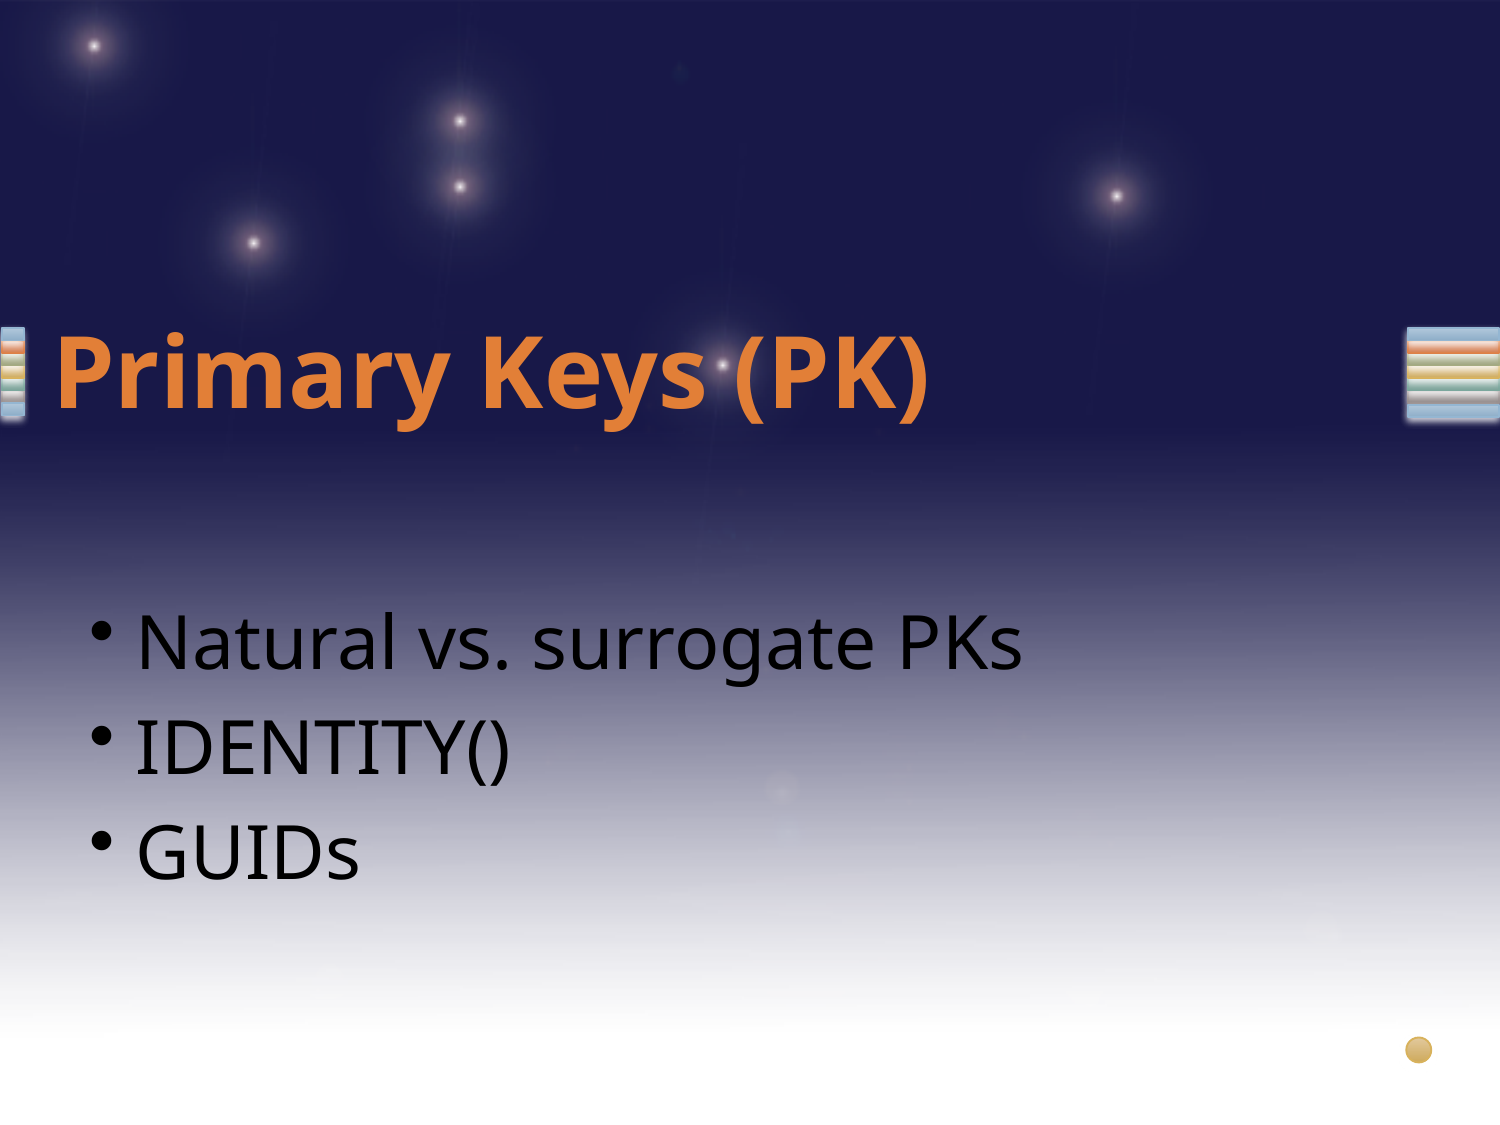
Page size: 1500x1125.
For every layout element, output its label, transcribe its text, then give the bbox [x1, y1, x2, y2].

text_box [74, 462, 1438, 1050]
picture [0, 0, 1500, 1125]
text_box Natural vs. surrogate PKs IDENTITY() GUIDs [74, 587, 1350, 1038]
title Primary Keys (PK) [37, 275, 1388, 463]
